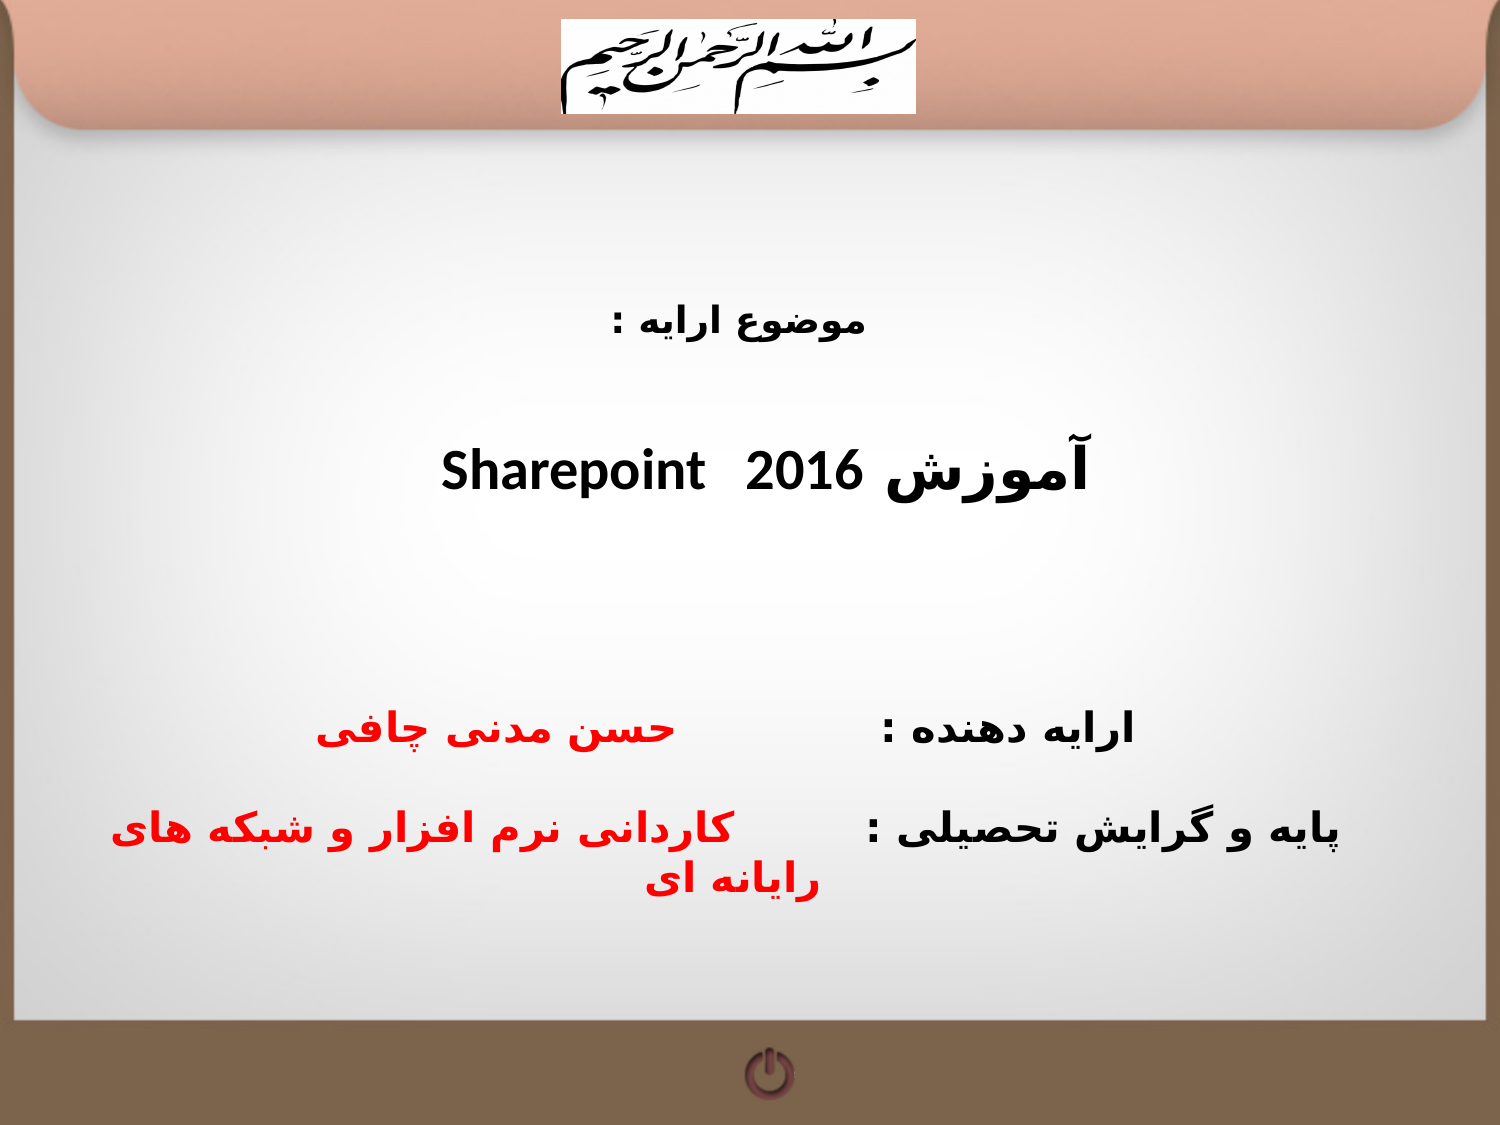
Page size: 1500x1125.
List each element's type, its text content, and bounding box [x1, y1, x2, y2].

text_box موضوع ارایه : آموزش Sharepoint 2016 ارایه دهنده : حسن مدنی چافی پایه و گرایش تحصیلی : کاردانی نرم افزار و شبکه های رایانه ای [64, 243, 1387, 989]
picture [0, 0, 1500, 1125]
